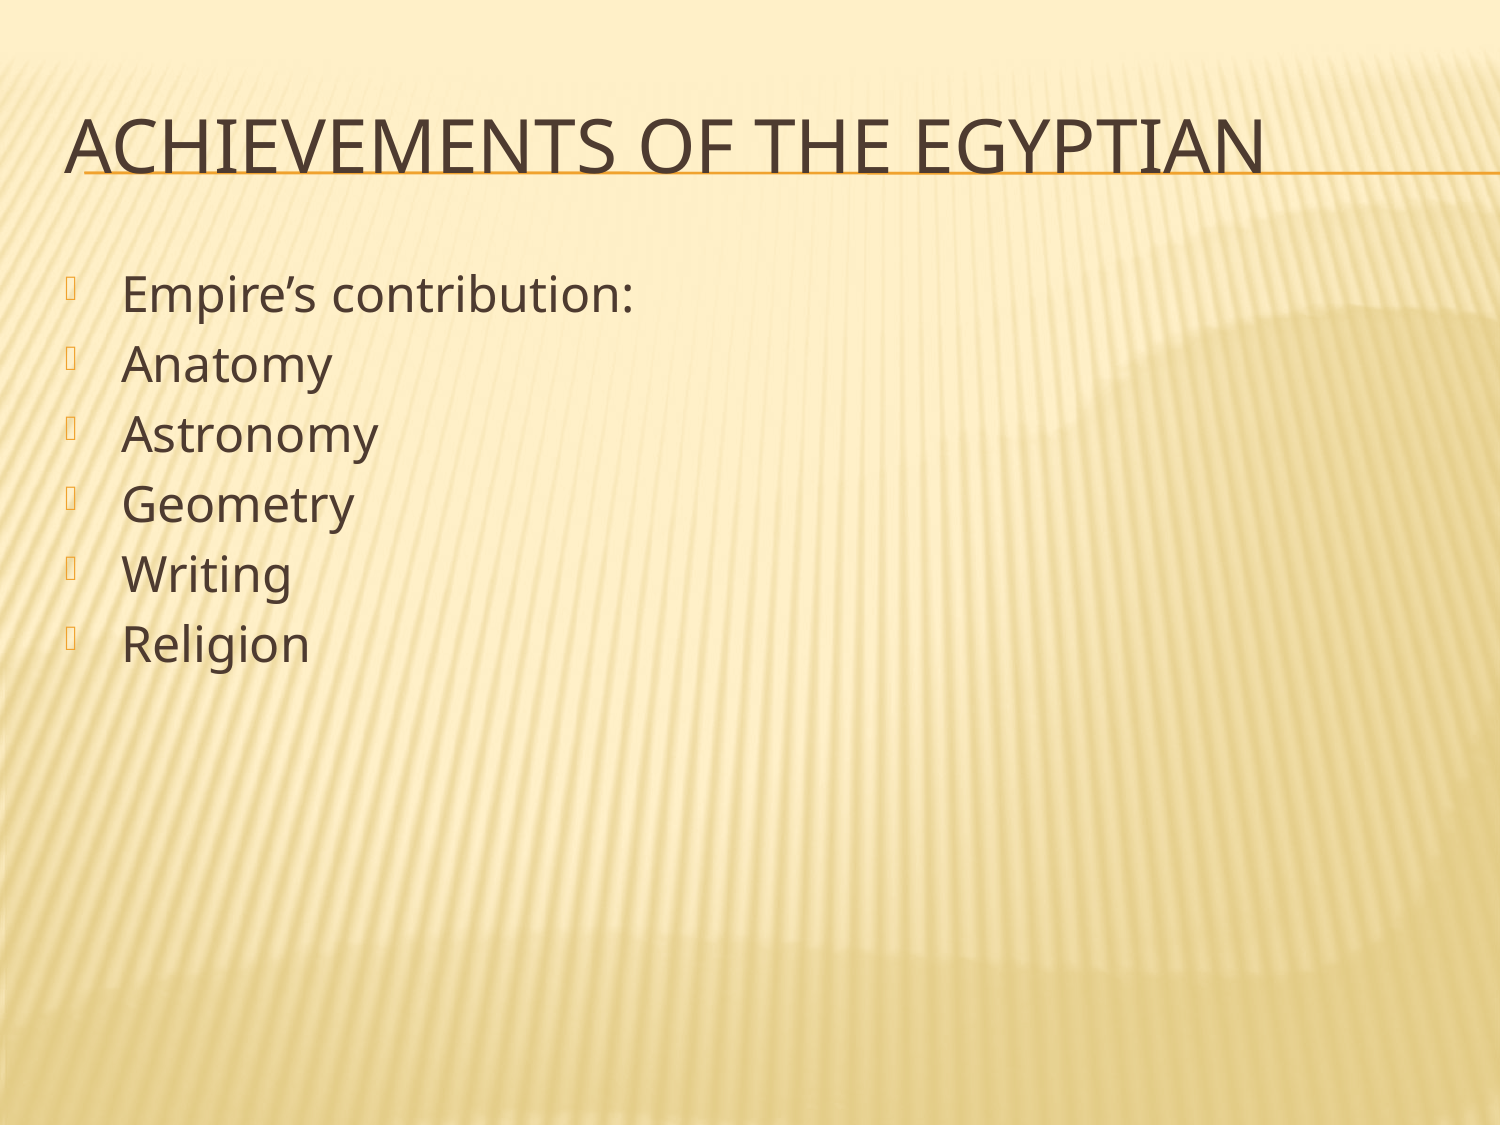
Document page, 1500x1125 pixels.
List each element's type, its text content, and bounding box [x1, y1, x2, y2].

list Empire’s contribution: Anatomy Astronomy Geometry Writing Religion [50, 254, 1475, 998]
title Achievements of the Egyptian [50, 75, 1475, 213]
